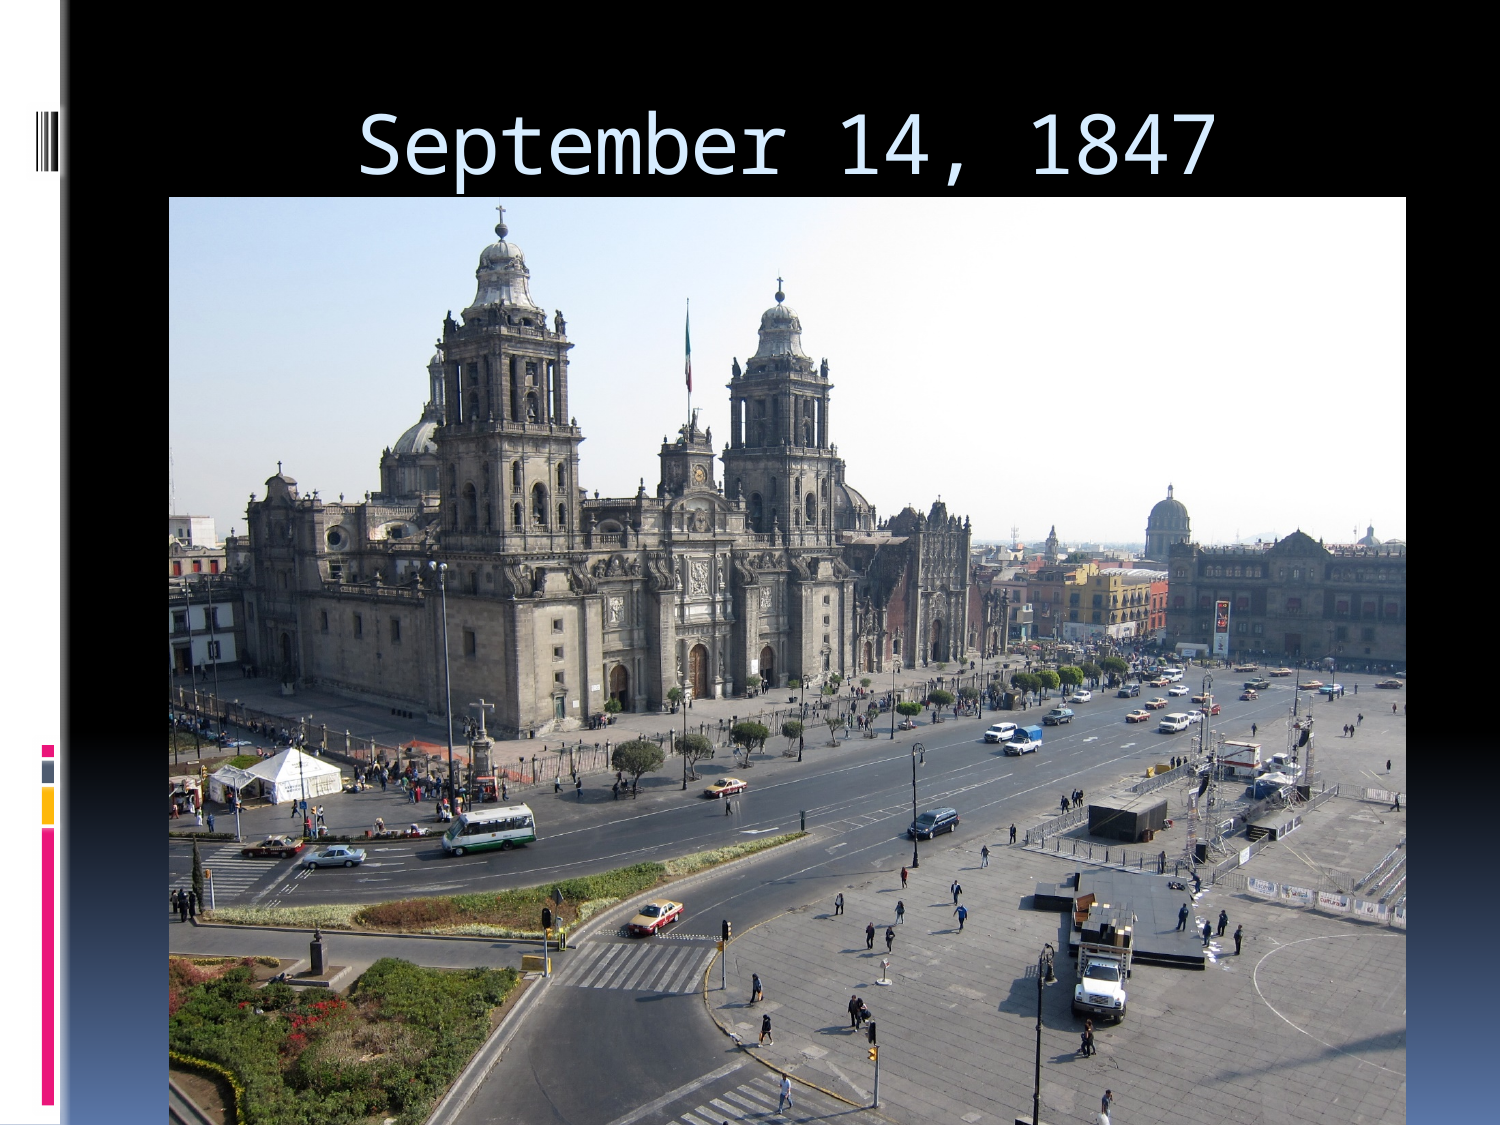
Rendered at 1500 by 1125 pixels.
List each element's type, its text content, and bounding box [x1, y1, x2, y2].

title September 14, 1847 [150, 83, 1425, 234]
picture [168, 196, 1407, 1125]
